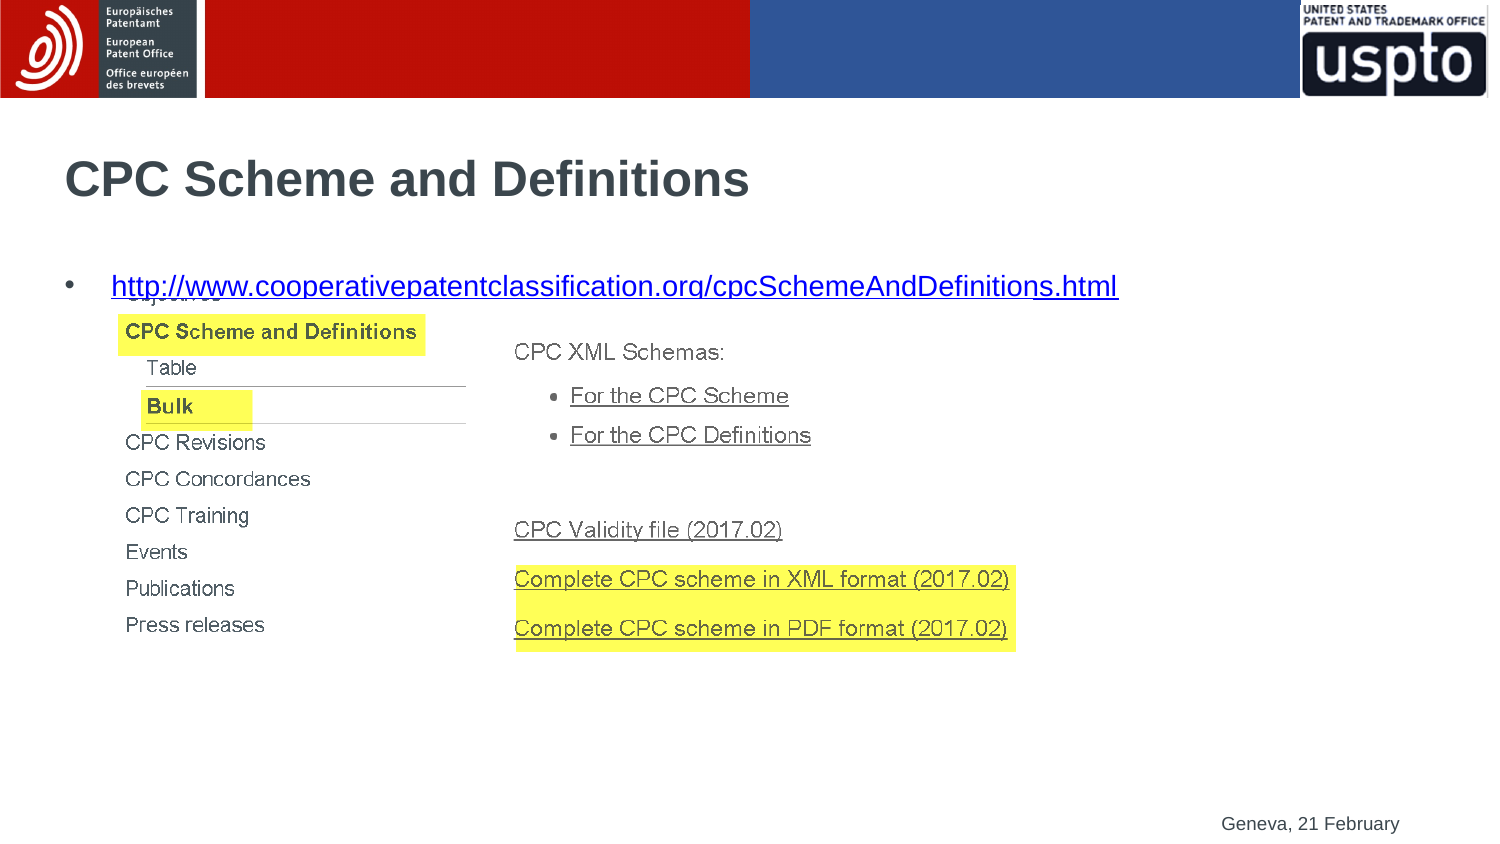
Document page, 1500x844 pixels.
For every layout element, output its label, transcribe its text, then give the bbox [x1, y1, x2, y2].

picture [0, 0, 1489, 98]
text_box CPC Scheme and Definitions [64, 137, 1278, 207]
picture [110, 299, 1034, 653]
list http://www.cooperativepatentclassification.org/cpcSchemeAndDefinitions.html www.uspto.gov/web/patents/classification/index.html worldwide.espacenet.com/classification [64, 244, 1341, 844]
list Geneva, 21 February 2017 [1341, 776, 1400, 837]
